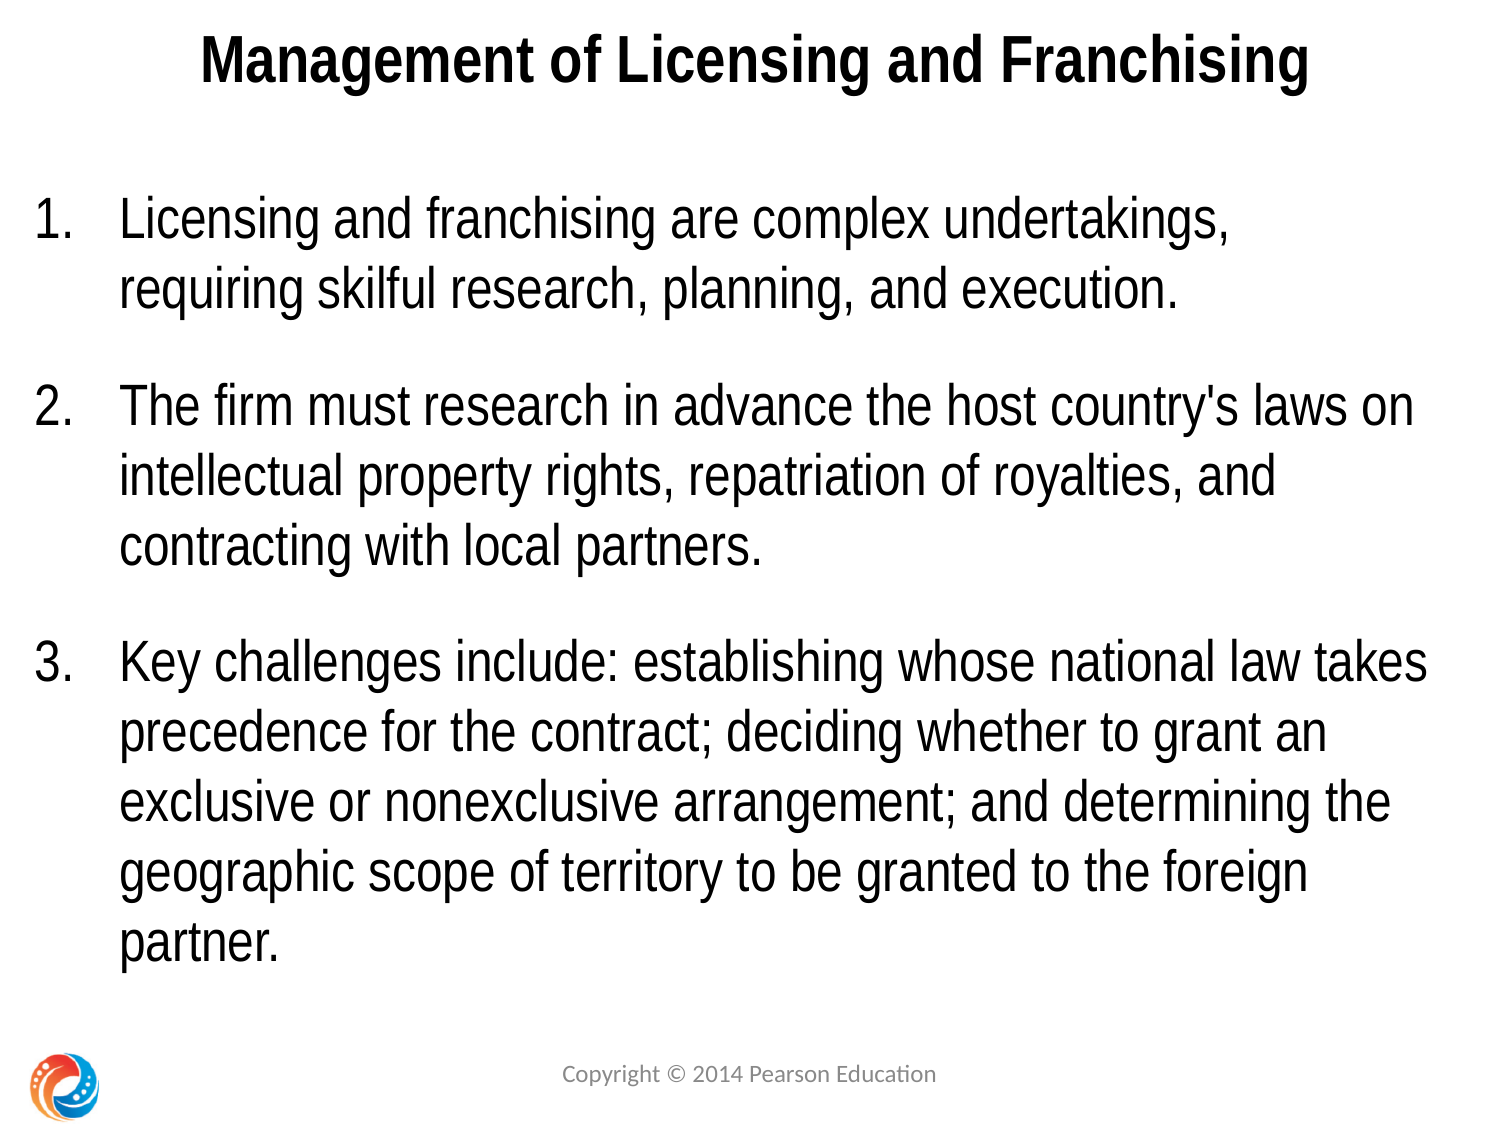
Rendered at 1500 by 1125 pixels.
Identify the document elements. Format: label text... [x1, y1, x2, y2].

footer Copyright © 2014 Pearson Education [512, 1042, 988, 1103]
picture [23, 1046, 105, 1125]
title Management of Licensing and Franchising [62, 0, 1451, 126]
subtitle Licensing and franchising are complex undertakings, requiring skilful research, planning, and execution. The firm must research in advance the host country's laws on intellectual property rights, repatriation of royalties, and contracting with local partners. Key challenges include: establishing whose national law takes precedence for the contract; deciding whether to grant an exclusive or nonexclusive arrangement; and determining the geographic scope of territory to be granted to the foreign partner. [19, 172, 1470, 999]
